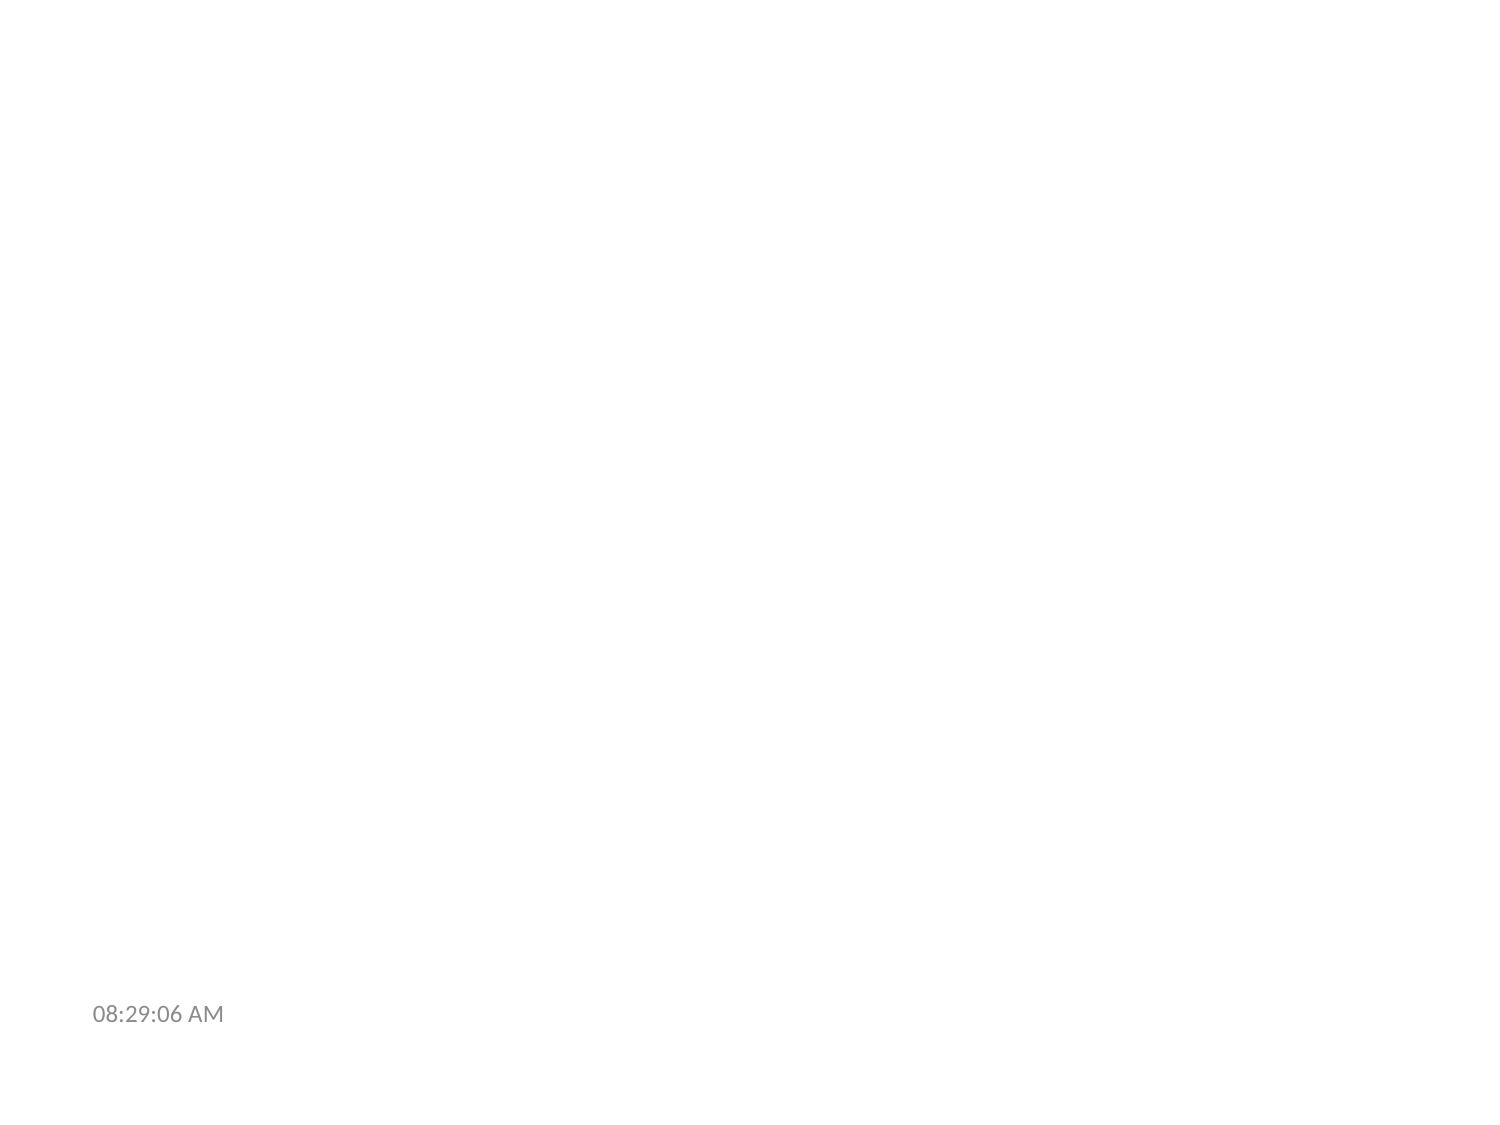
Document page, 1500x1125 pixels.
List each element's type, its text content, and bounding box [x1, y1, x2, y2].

text_box 3:35:09 PM [77, 982, 428, 1043]
